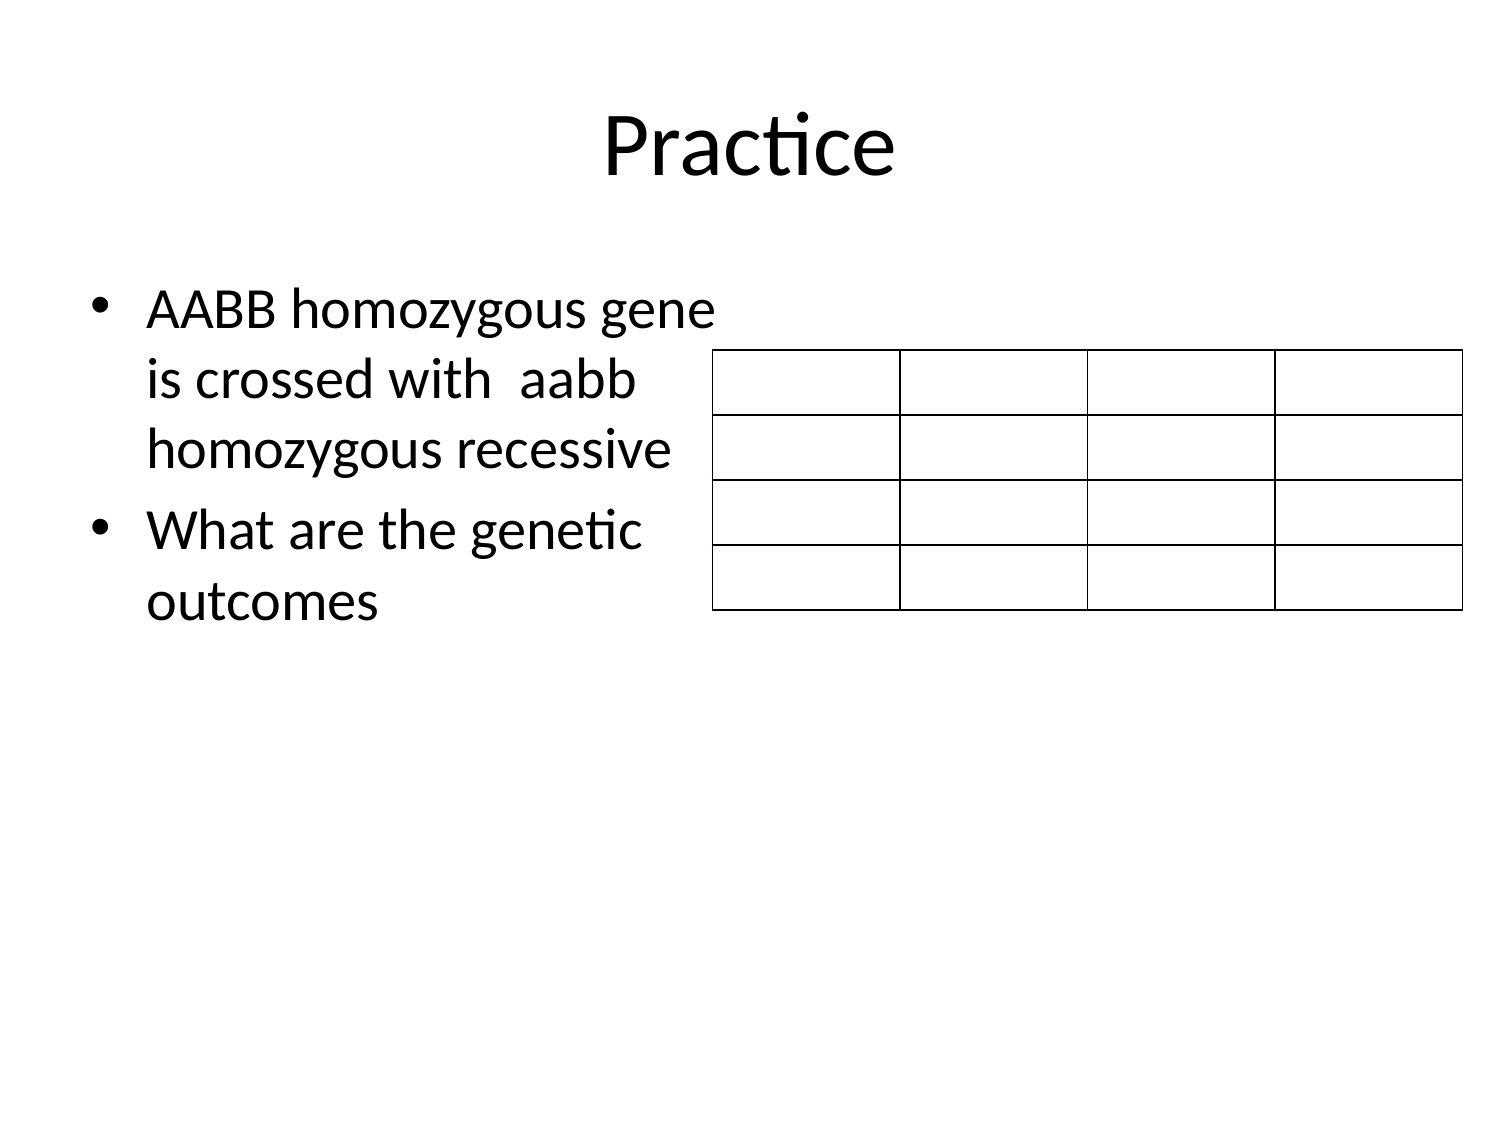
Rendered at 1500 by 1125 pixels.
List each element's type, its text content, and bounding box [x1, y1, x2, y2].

list AABB homozygous gene is crossed with aabb homozygous recessive What are the genetic outcomes [75, 262, 738, 1005]
table_cell [901, 481, 1087, 544]
table_header [1088, 351, 1274, 414]
table_cell [901, 546, 1087, 609]
table_cell [1088, 416, 1274, 479]
title Practice [75, 45, 1425, 233]
table_cell [713, 416, 899, 479]
table_header [1276, 351, 1462, 414]
table_cell [1088, 546, 1274, 609]
table_cell [1088, 481, 1274, 544]
table_cell [1276, 546, 1462, 609]
table_cell [1276, 481, 1462, 544]
table_cell [1276, 416, 1462, 479]
table_cell [713, 546, 899, 609]
table_header [901, 351, 1087, 414]
table_cell [901, 416, 1087, 479]
table_header [713, 351, 899, 414]
table_cell [713, 481, 899, 544]
